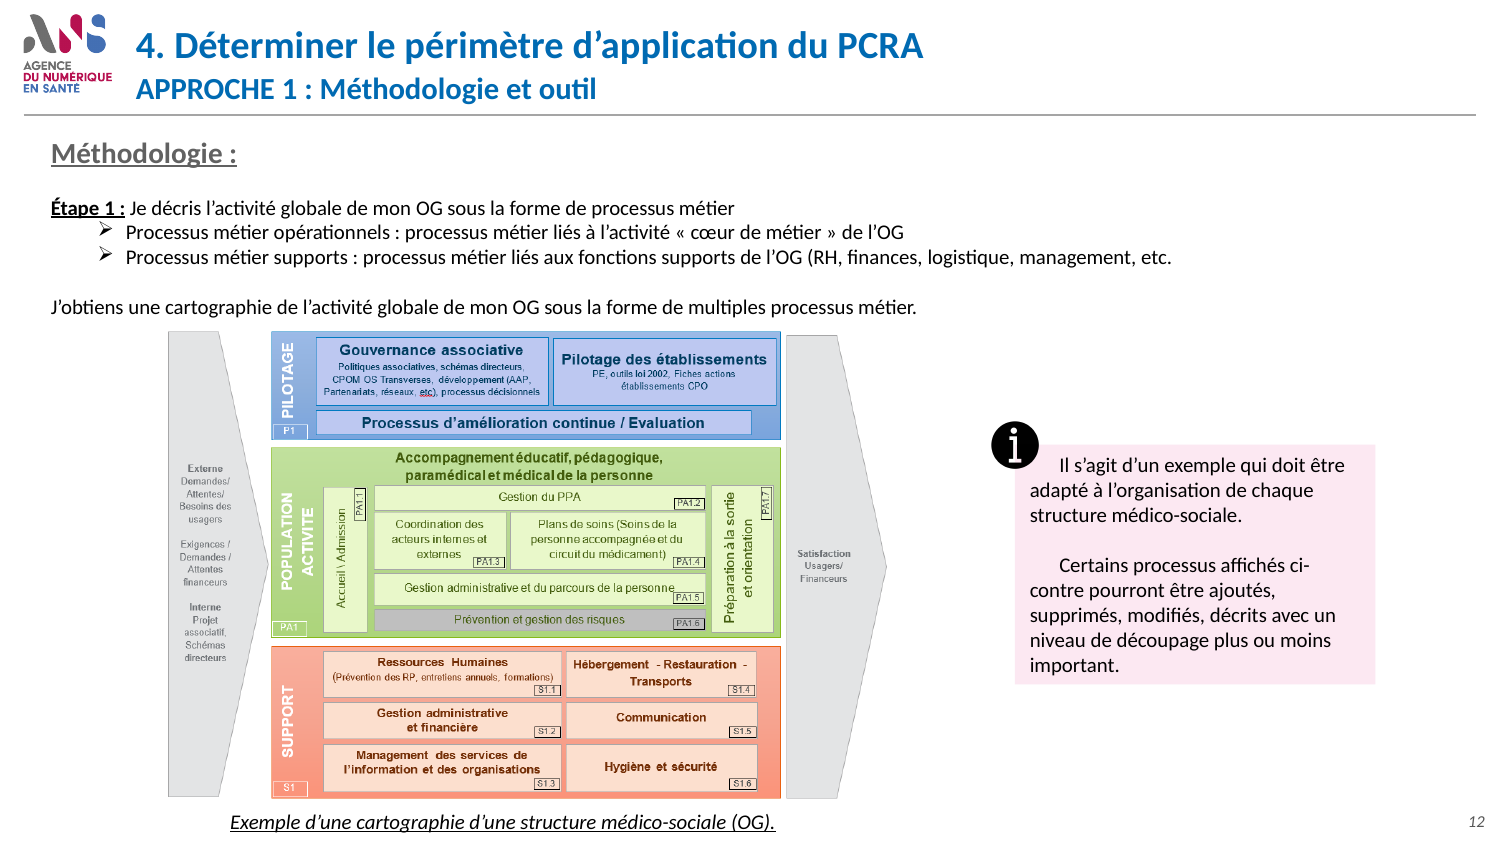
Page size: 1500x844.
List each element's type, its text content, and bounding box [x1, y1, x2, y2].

text_box Il s’agit d’un exemple qui doit être adapté à l’organisation de chaque structure médico-sociale. Certains processus affichés ci-contre pourront être ajoutés, supprimés, modifiés, décrits avec un niveau de découpage plus ou moins important. [1014, 444, 1376, 685]
picture [985, 415, 1045, 475]
text_box Méthodologie : Étape 1 : Je décris l’activité globale de mon OG sous la forme de processus métier Processus métier opérationnels : processus métier liés à l’activité « cœur de métier » de l’OG Processus métier supports : processus métier liés aux fonctions supports de l’OG (RH, finances, logistique, management, etc. J’obtiens une cartographie de l’activité globale de mon OG sous la forme de multiples processus métier. [36, 126, 1419, 377]
slide_number 12 [1452, 798, 1500, 844]
picture [165, 328, 888, 799]
title 4. Déterminer le périmètre d’application du PCRA APPROCHE 1 : Méthodologie et outil [135, 14, 1459, 107]
text_box Exemple d’une cartographie d’une structure médico-sociale (OG). [215, 807, 850, 841]
picture [23, 14, 112, 93]
